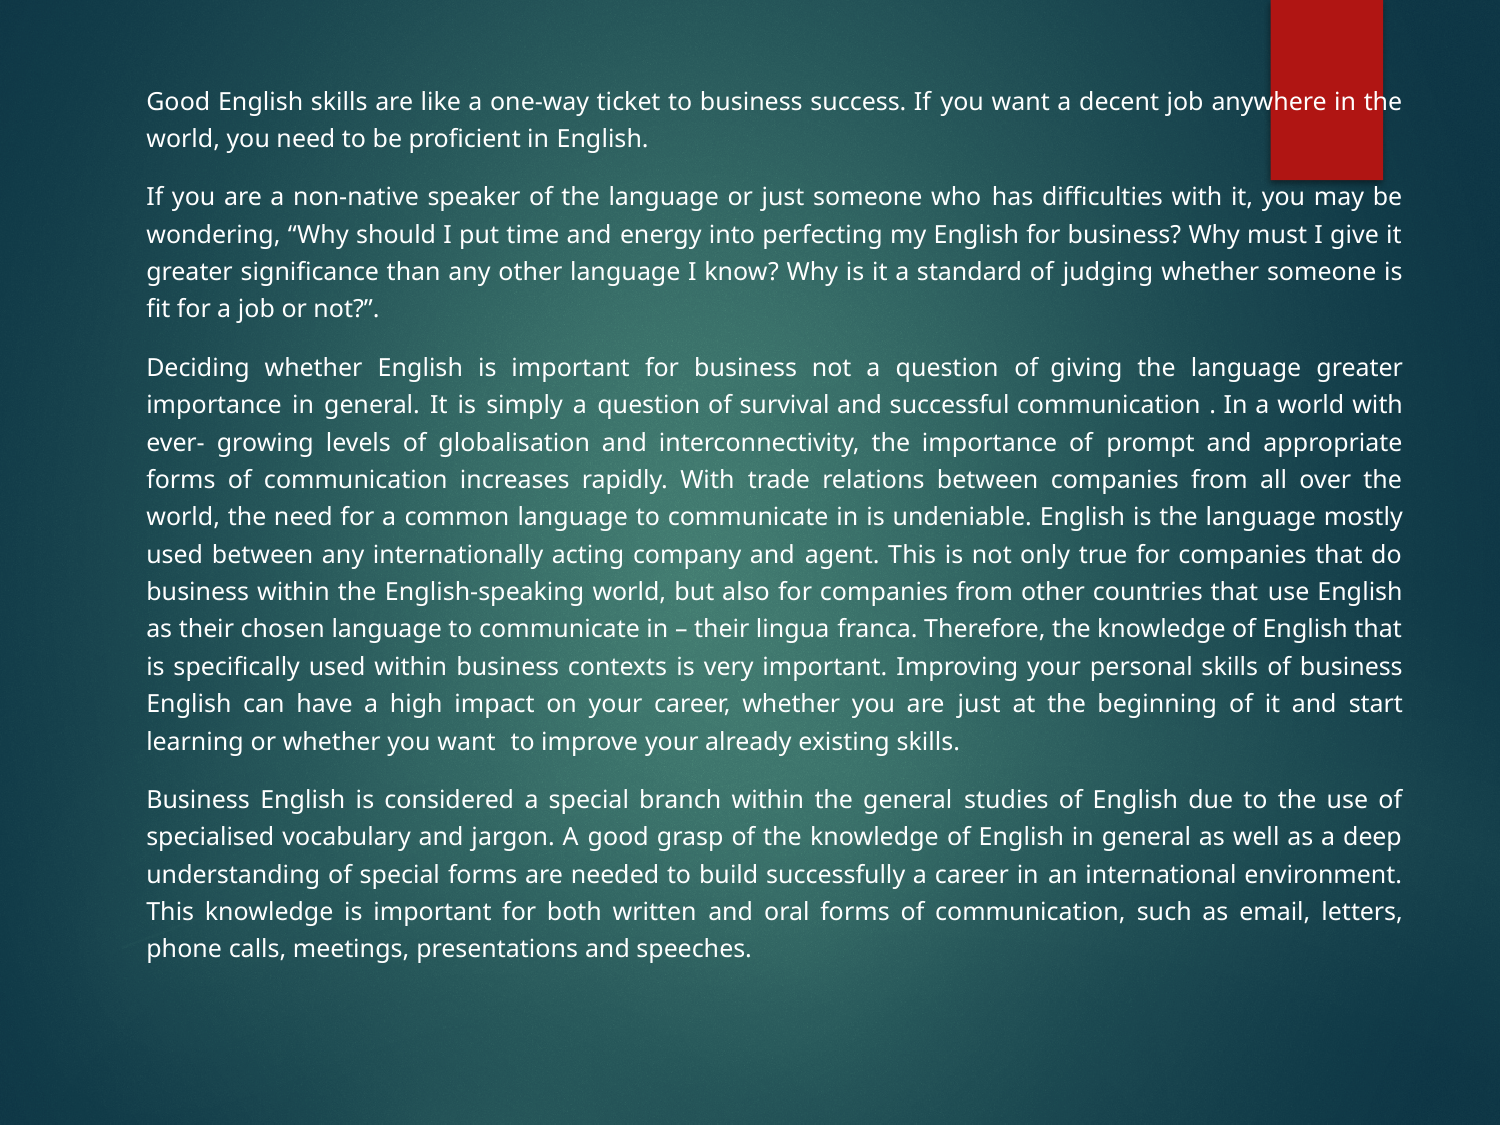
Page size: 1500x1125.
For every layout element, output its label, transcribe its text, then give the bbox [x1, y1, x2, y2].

list Good English skills are like a one-way ticket to business success. If you want a decent job anywhere in the world, you need to be proficient in English. If you are a non-native speaker of the language or just someone who has difficulties with it, you may be wondering, “Why should I put time and energy into perfecting my English for business? Why must I give it greater significance than any other language I know? Why is it a standard of judging whether someone is fit for a job or not?”. Deciding whether English is important for business not a question of giving the language greater importance in general. It is simply a question of survival and successful communication . In a world with ever- growing levels of globalisation and interconnectivity, the importance of prompt and appropriate forms of communication increases rapidly. With trade relations between companies from all over the world, the need for a common language to communicate in is undeniable. English is the language mostly used between any internationally acting company and agent. This is not only true for companies that do business within the English-speaking world, but also for companies from other countries that use English as their chosen language to communicate in – their lingua franca. Therefore, the knowledge of English that is specifically used within business contexts is very important. Improving your personal skills of business English can have a high impact on your career, whether you are just at the beginning of it and start learning or whether you want to improve your already existing skills. Business English is considered a special branch within the general studies of English due to the use of specialised vocabulary and jargon. A good grasp of the knowledge of English in general as well as a deep understanding of special forms are needed to build successfully a career in an international environment. This knowledge is important for both written and oral forms of communication, such as email, letters, phone calls, meetings, presentations and speeches. [75, 70, 1418, 1043]
